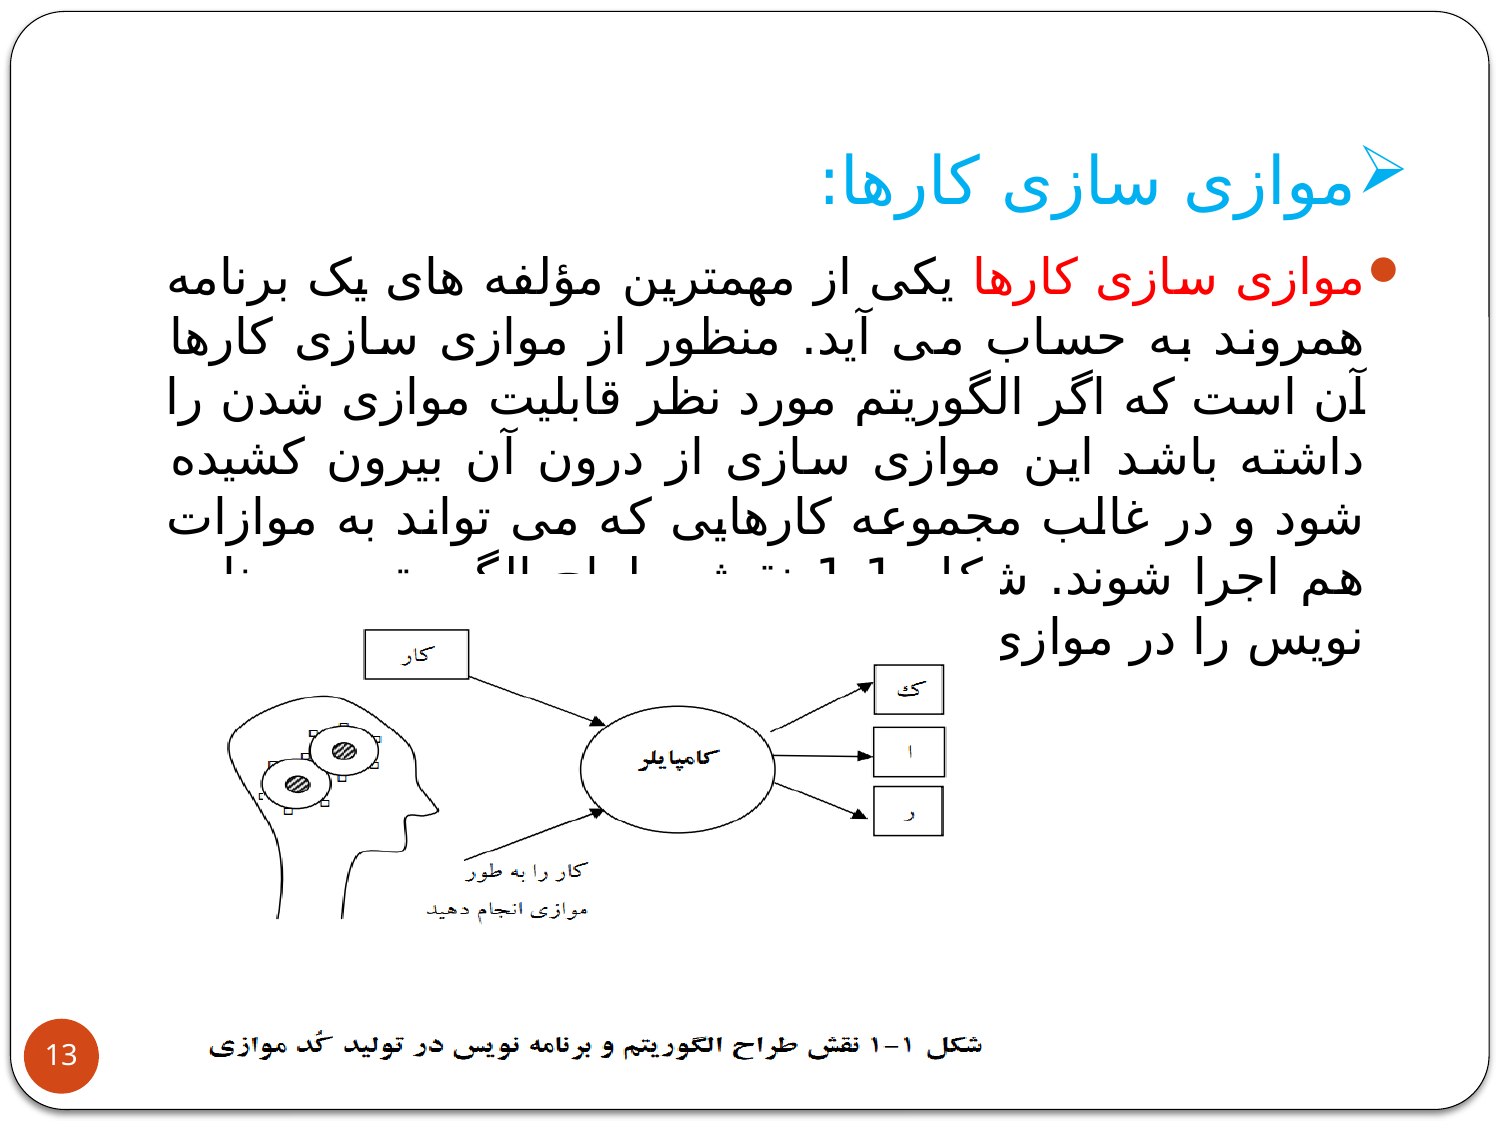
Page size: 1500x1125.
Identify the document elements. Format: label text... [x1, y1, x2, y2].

slide_number 13 [23, 1018, 99, 1094]
list موازی سازی کارها یکی از مهمترین مؤلفه های یک برنامه همروند به حساب می آید. منظور از موازی سازی کارها آن است که اگر الگوریتم مورد نظر قابلیت موازی شدن را داشته باشد این موازی سازی از درون آن بیرون کشیده شود و در غالب مجموعه کارهایی که می تواند به موازات هم اجرا شوند. شکل 1-1 نقش طراح الگوریتم و برنامه نویس را در موازی سازی نشان می دهد. [150, 237, 1425, 988]
title موازی سازی کارها: [150, 45, 1425, 233]
picture [149, 574, 1001, 1068]
